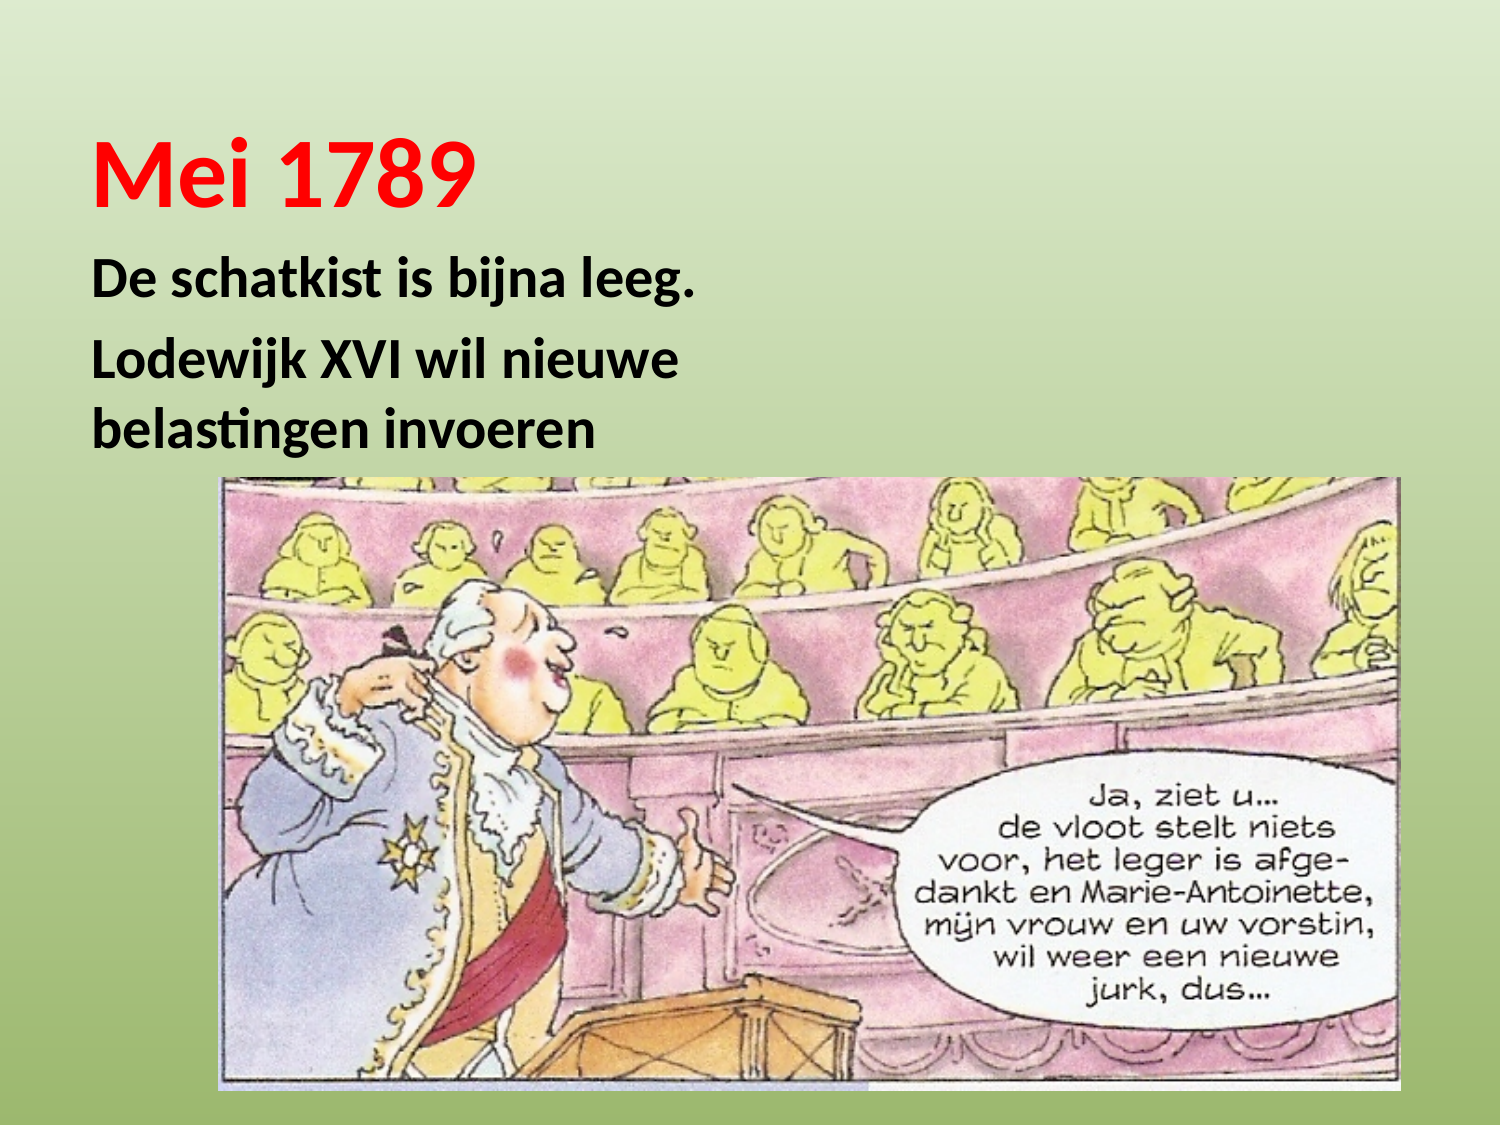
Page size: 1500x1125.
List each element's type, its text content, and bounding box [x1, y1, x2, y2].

title Mei 1789 [75, 44, 569, 236]
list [218, 476, 1401, 1091]
list De schatkist is bijna leeg. Lodewijk XVI wil nieuwe belastingen invoeren [76, 231, 918, 1002]
